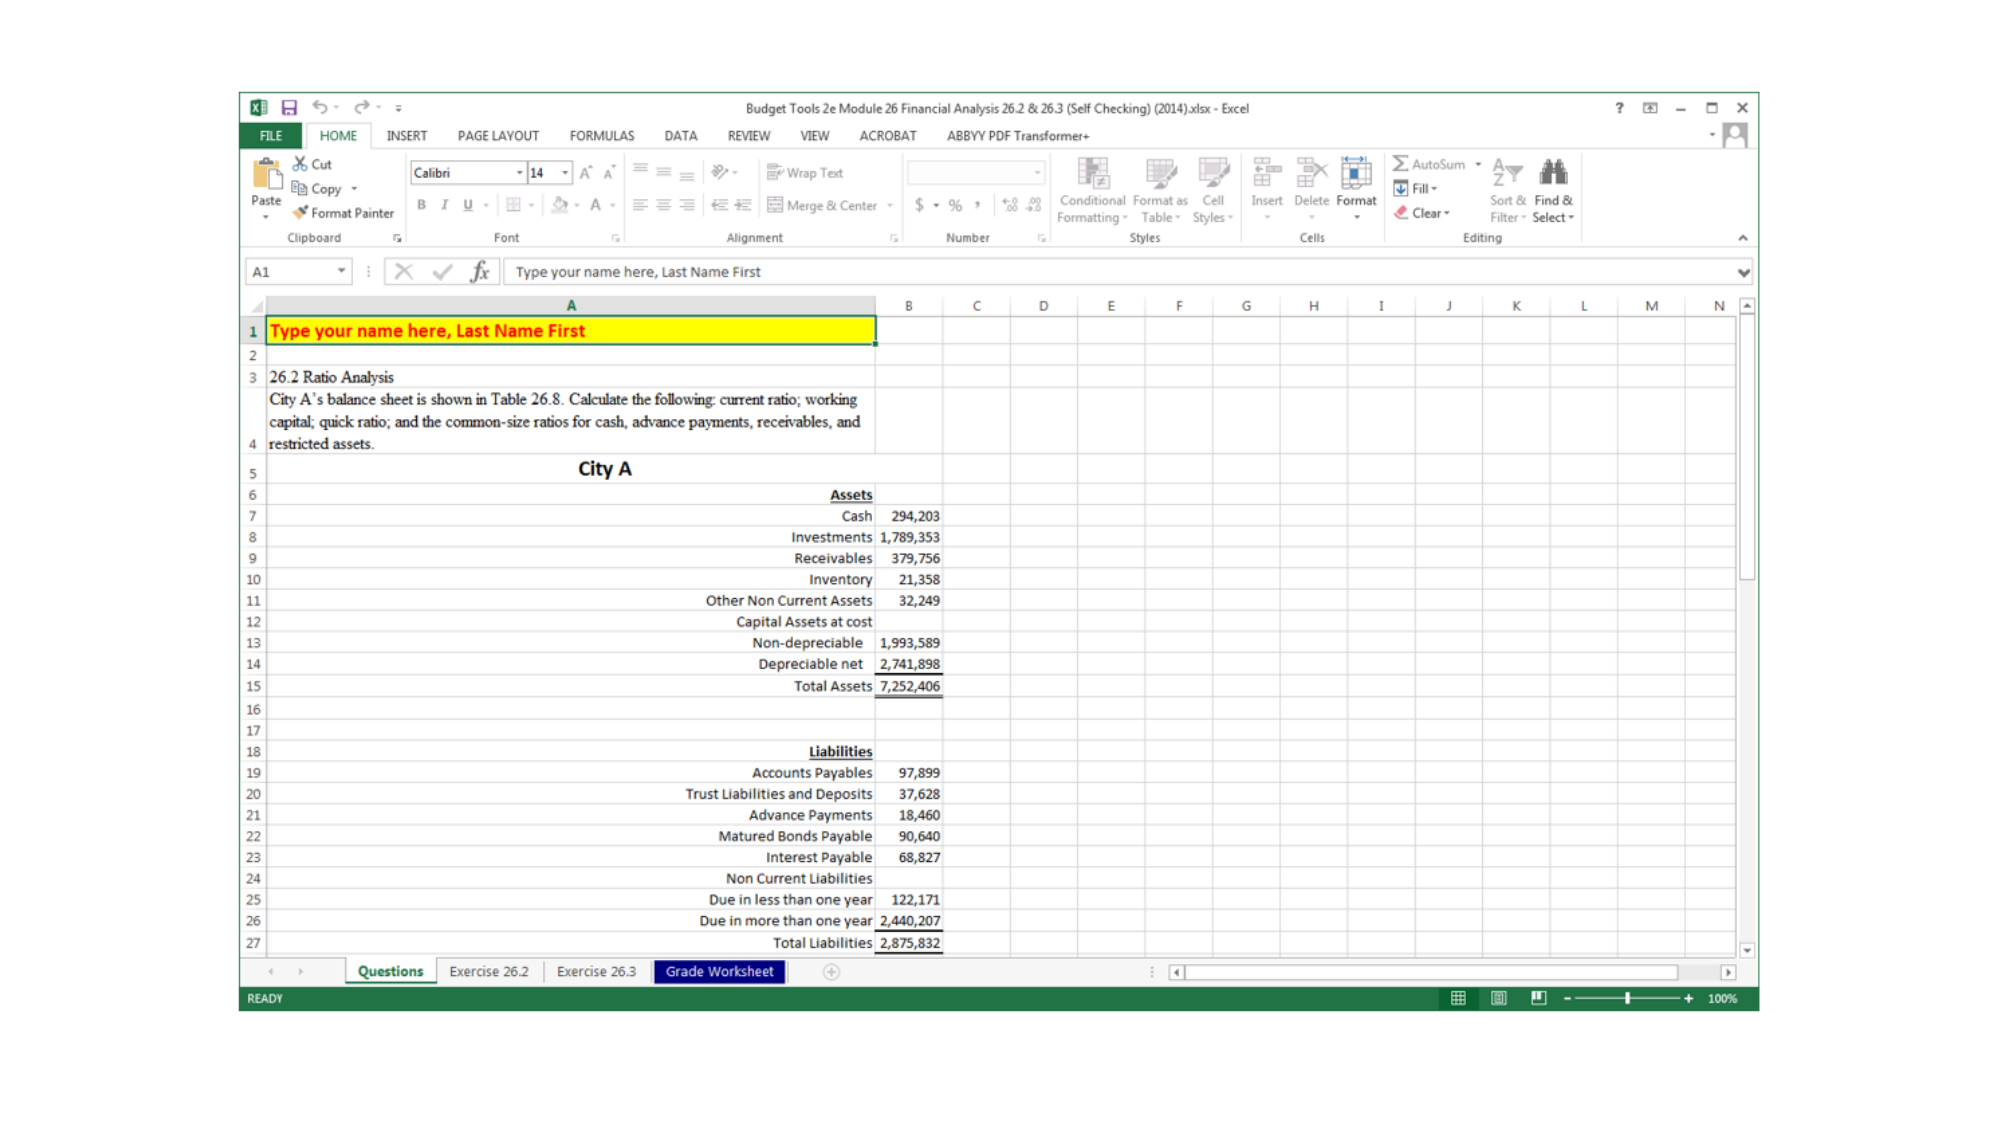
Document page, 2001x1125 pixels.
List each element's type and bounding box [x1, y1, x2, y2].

list [235, 88, 1765, 1014]
